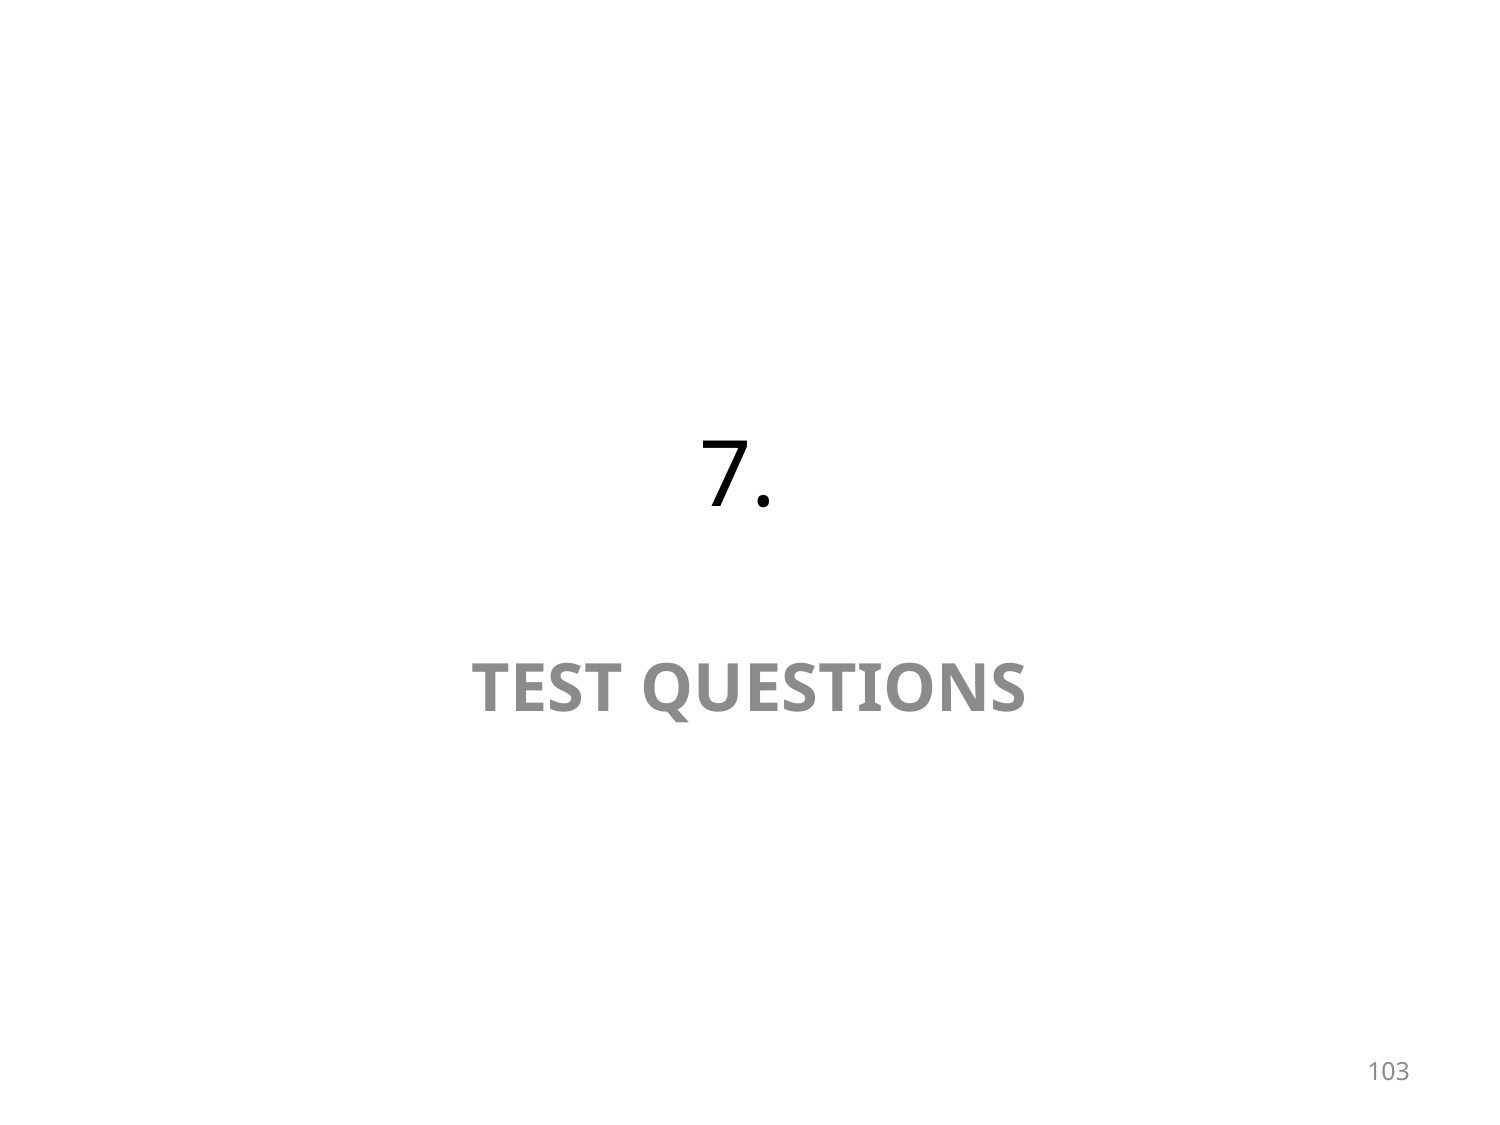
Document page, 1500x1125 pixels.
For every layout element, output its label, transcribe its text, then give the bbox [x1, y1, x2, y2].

subtitle Test questions [225, 637, 1275, 925]
title 7. [112, 349, 1388, 591]
slide_number 103 [1074, 1042, 1425, 1103]
